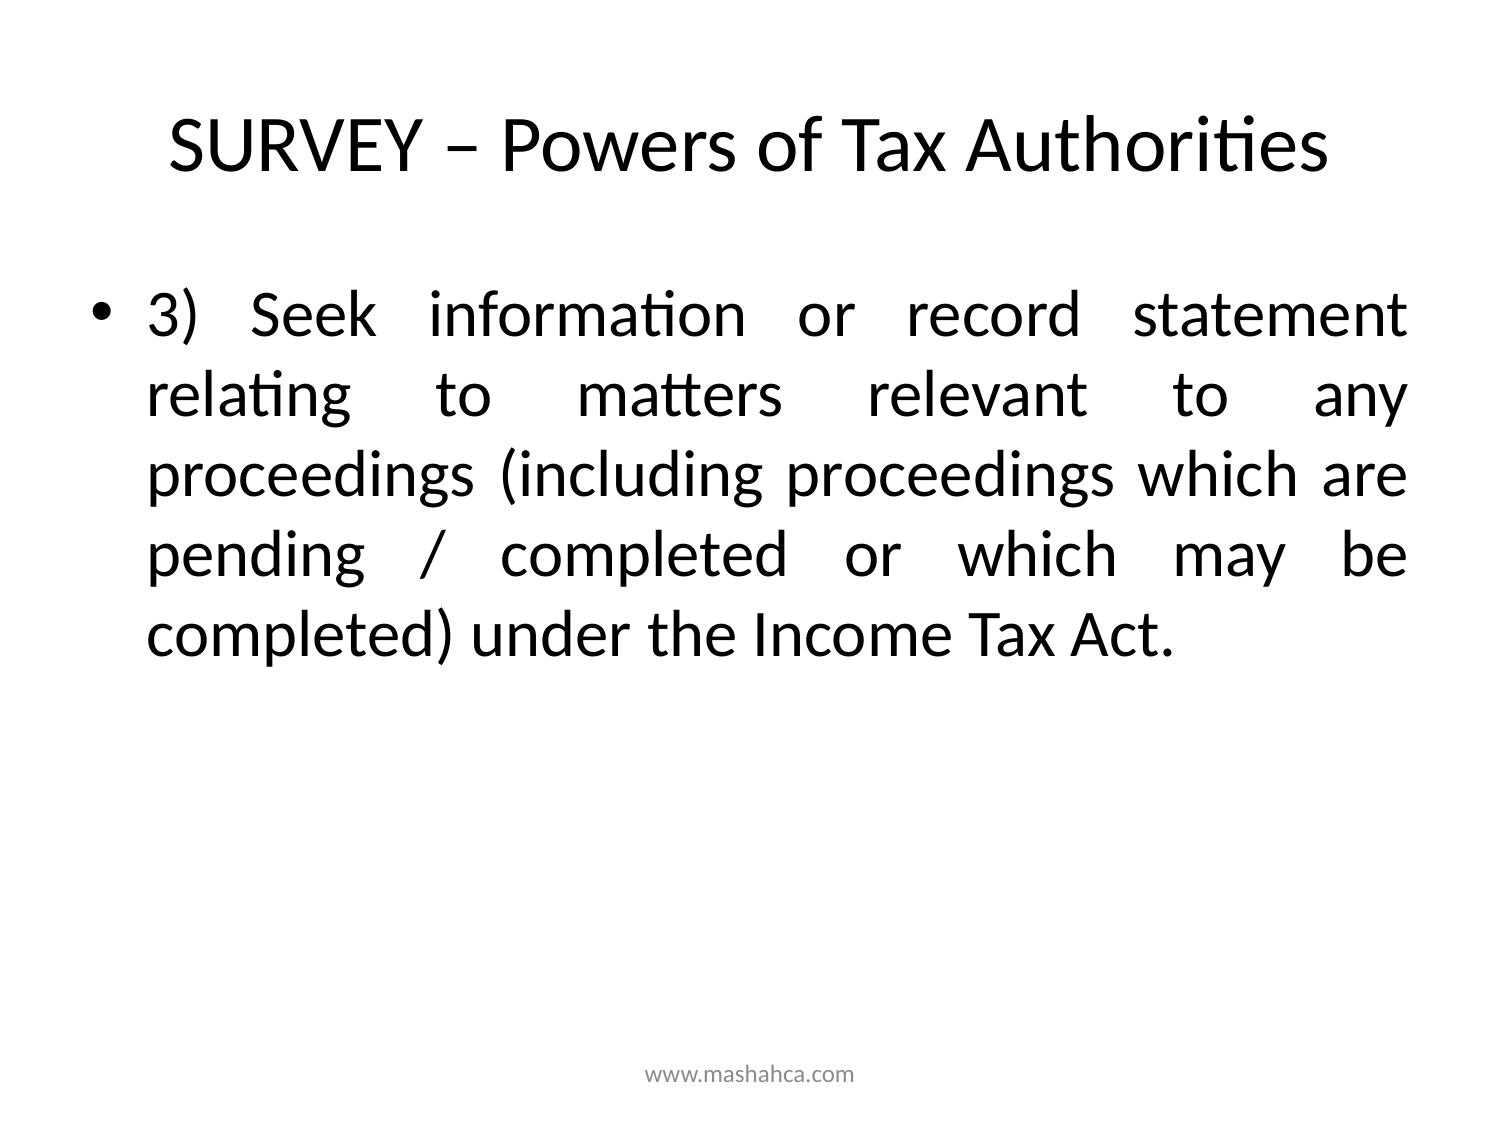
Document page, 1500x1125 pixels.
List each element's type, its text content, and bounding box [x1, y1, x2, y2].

footer www.mashahca.com [512, 1042, 988, 1103]
title SURVEY – Powers of Tax Authorities [75, 45, 1425, 233]
list 3) Seek information or record statement relating to matters relevant to any proceedings (including proceedings which are pending / completed or which may be completed) under the Income Tax Act. [75, 262, 1425, 1005]
